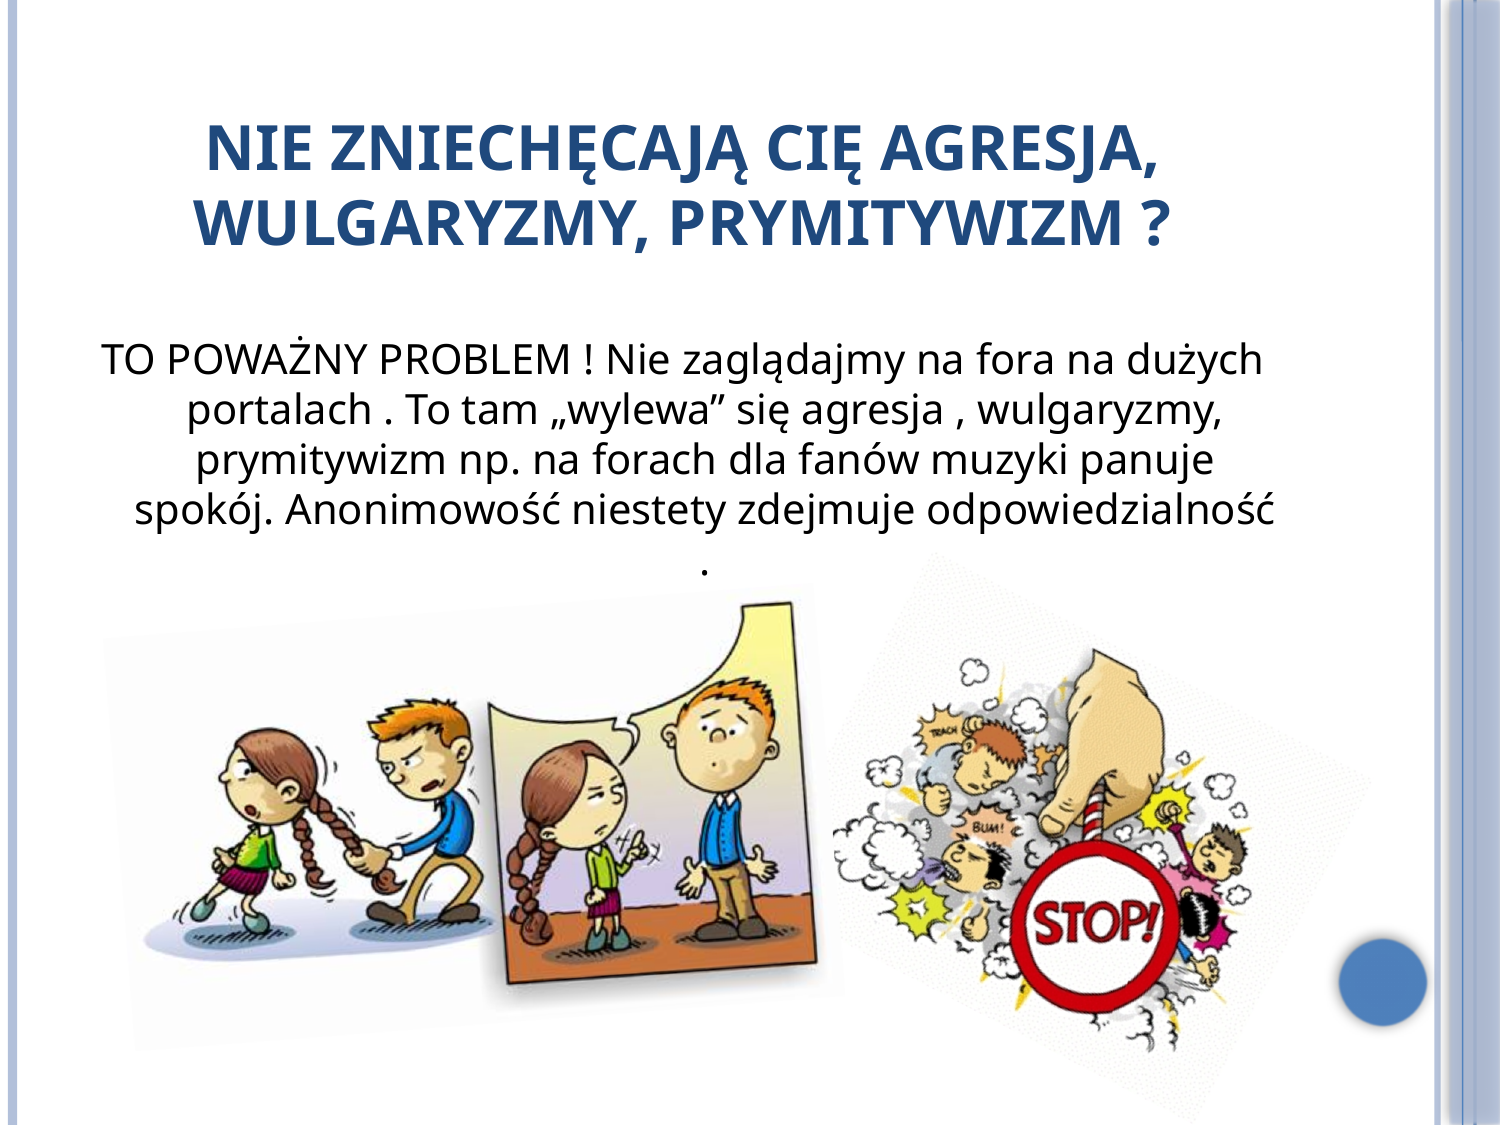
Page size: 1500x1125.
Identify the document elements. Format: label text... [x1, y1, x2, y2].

list TO POWAŻNY PROBLEM ! Nie zaglądajmy na fora na dużych portalach . To tam „wylewa” się agresja , wulgaryzmy, prymitywizm np. na forach dla fanów muzyki panuje spokój. Anonimowość niestety zdejmuje odpowiedzialność . [70, 325, 1296, 1125]
title Nie zniechęcają cię agresja, wulgaryzmy, prymitywizm ? [70, 0, 1296, 325]
picture [104, 584, 1374, 1050]
